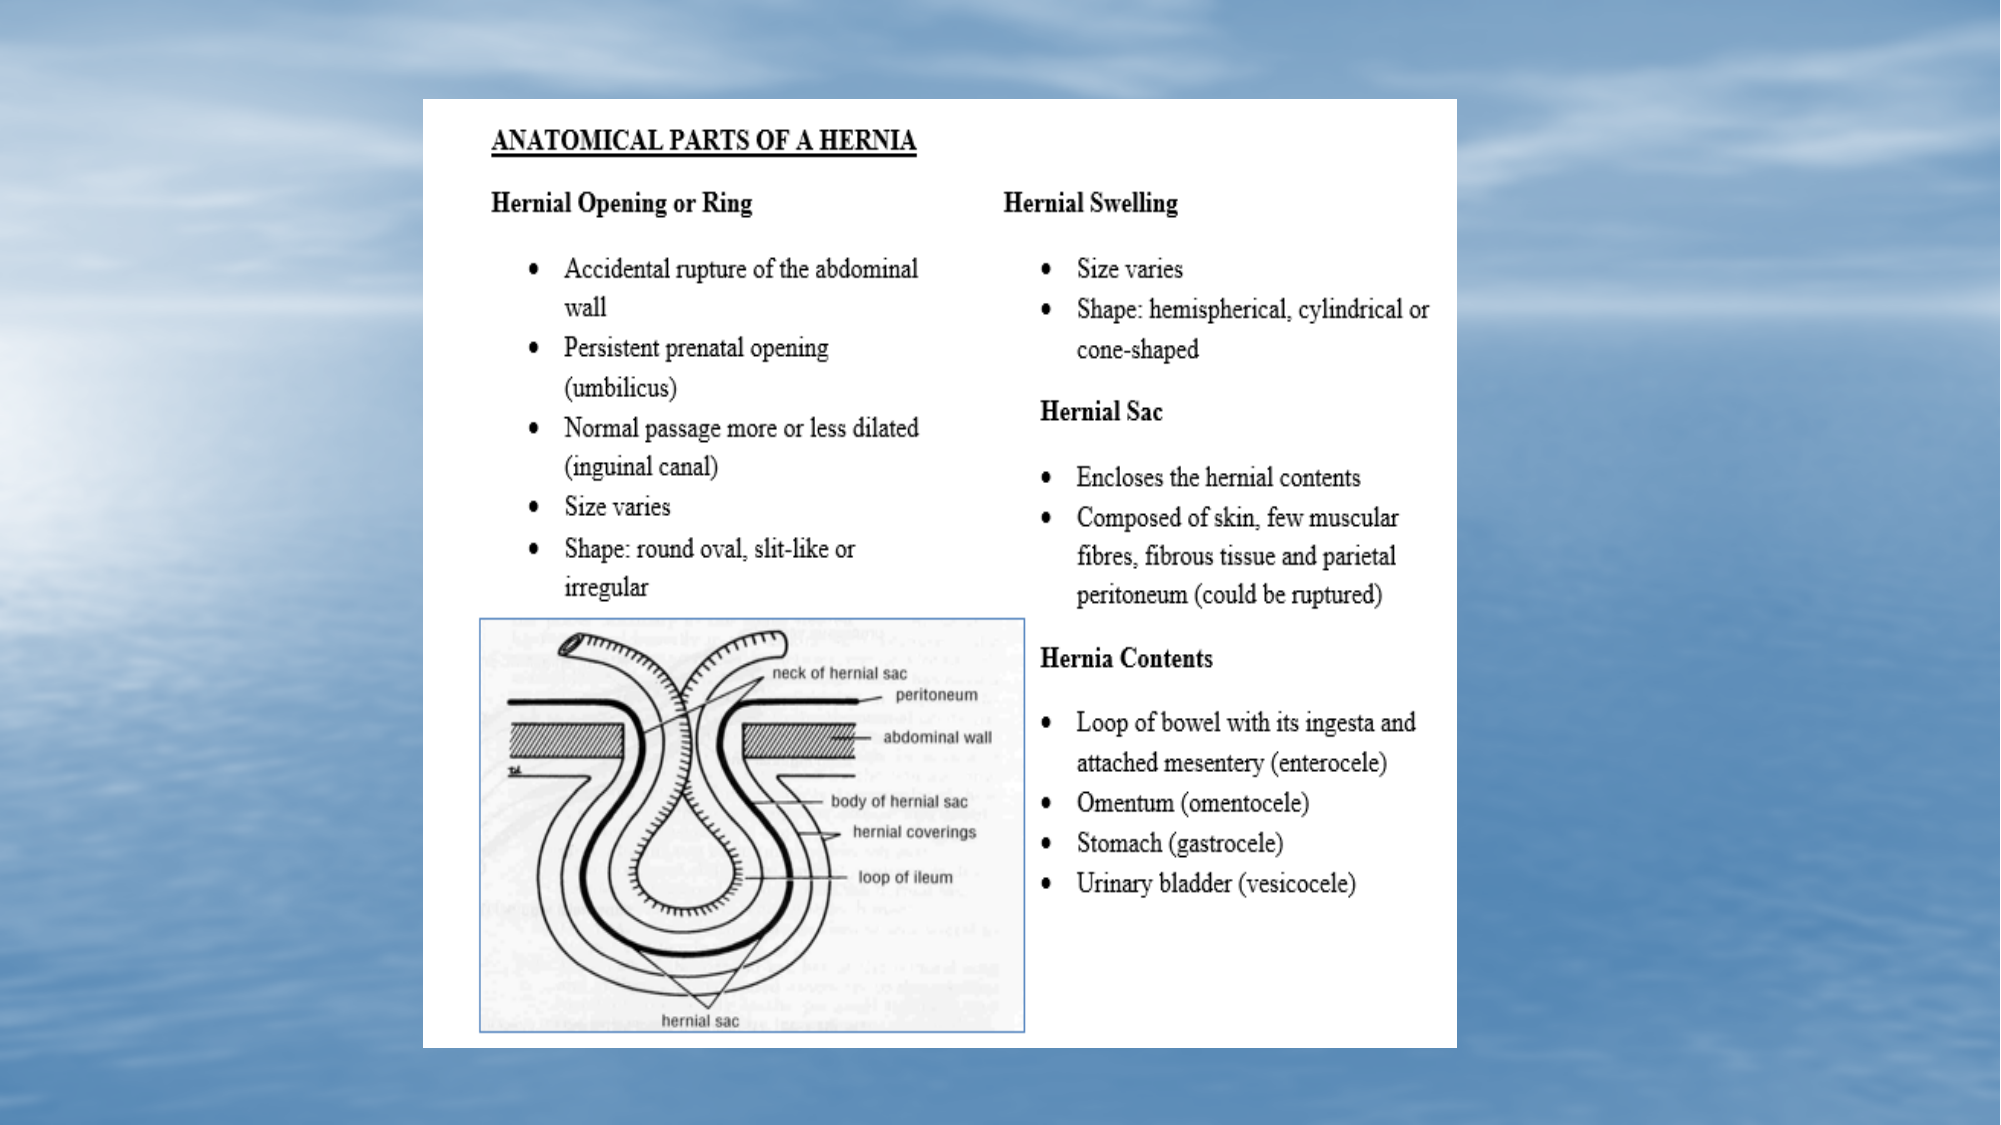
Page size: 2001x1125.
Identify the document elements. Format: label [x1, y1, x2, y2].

list [423, 99, 1457, 1048]
